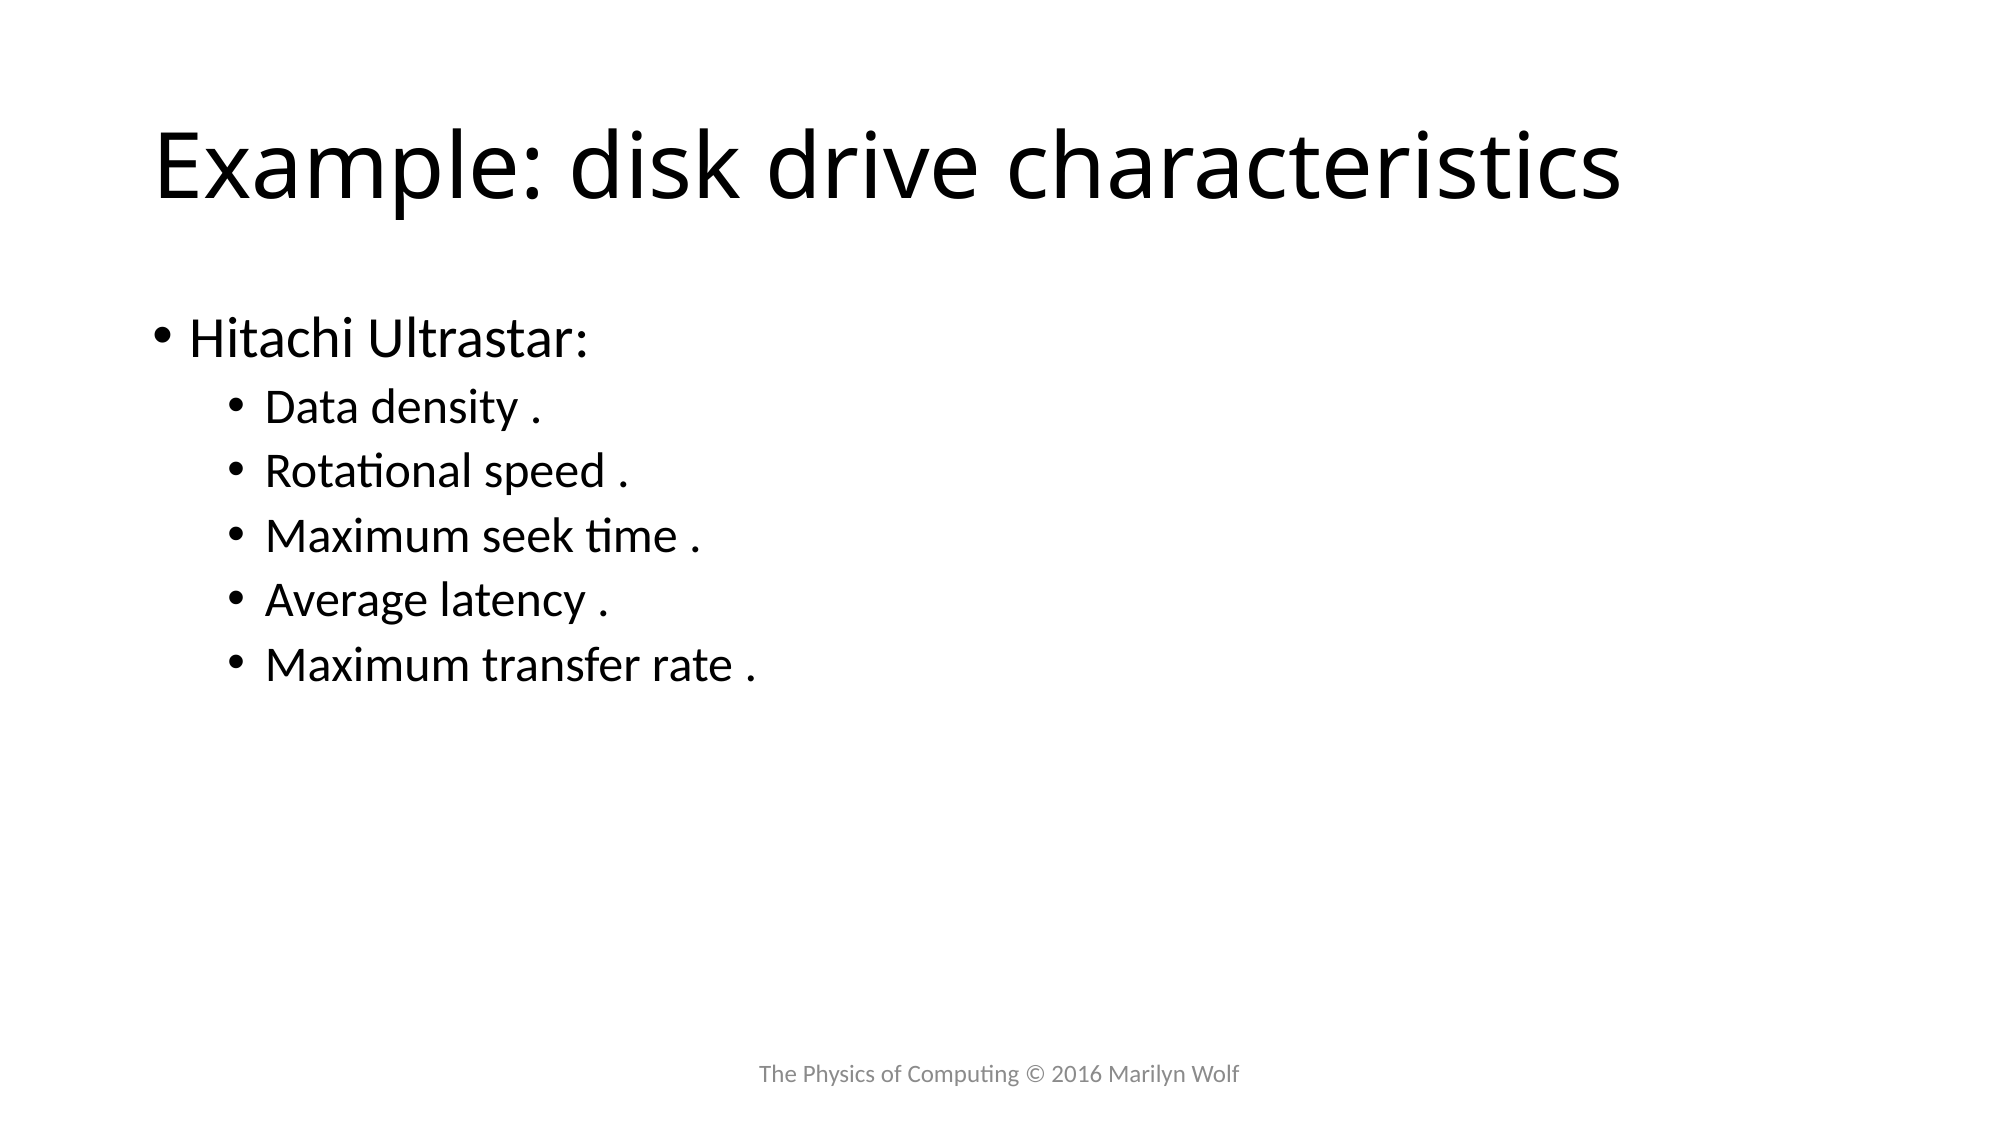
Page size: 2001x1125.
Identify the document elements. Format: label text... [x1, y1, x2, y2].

title Example: disk drive characteristics [137, 59, 1863, 278]
footer The Physics of Computing © 2016 Marilyn Wolf [662, 1042, 1338, 1103]
